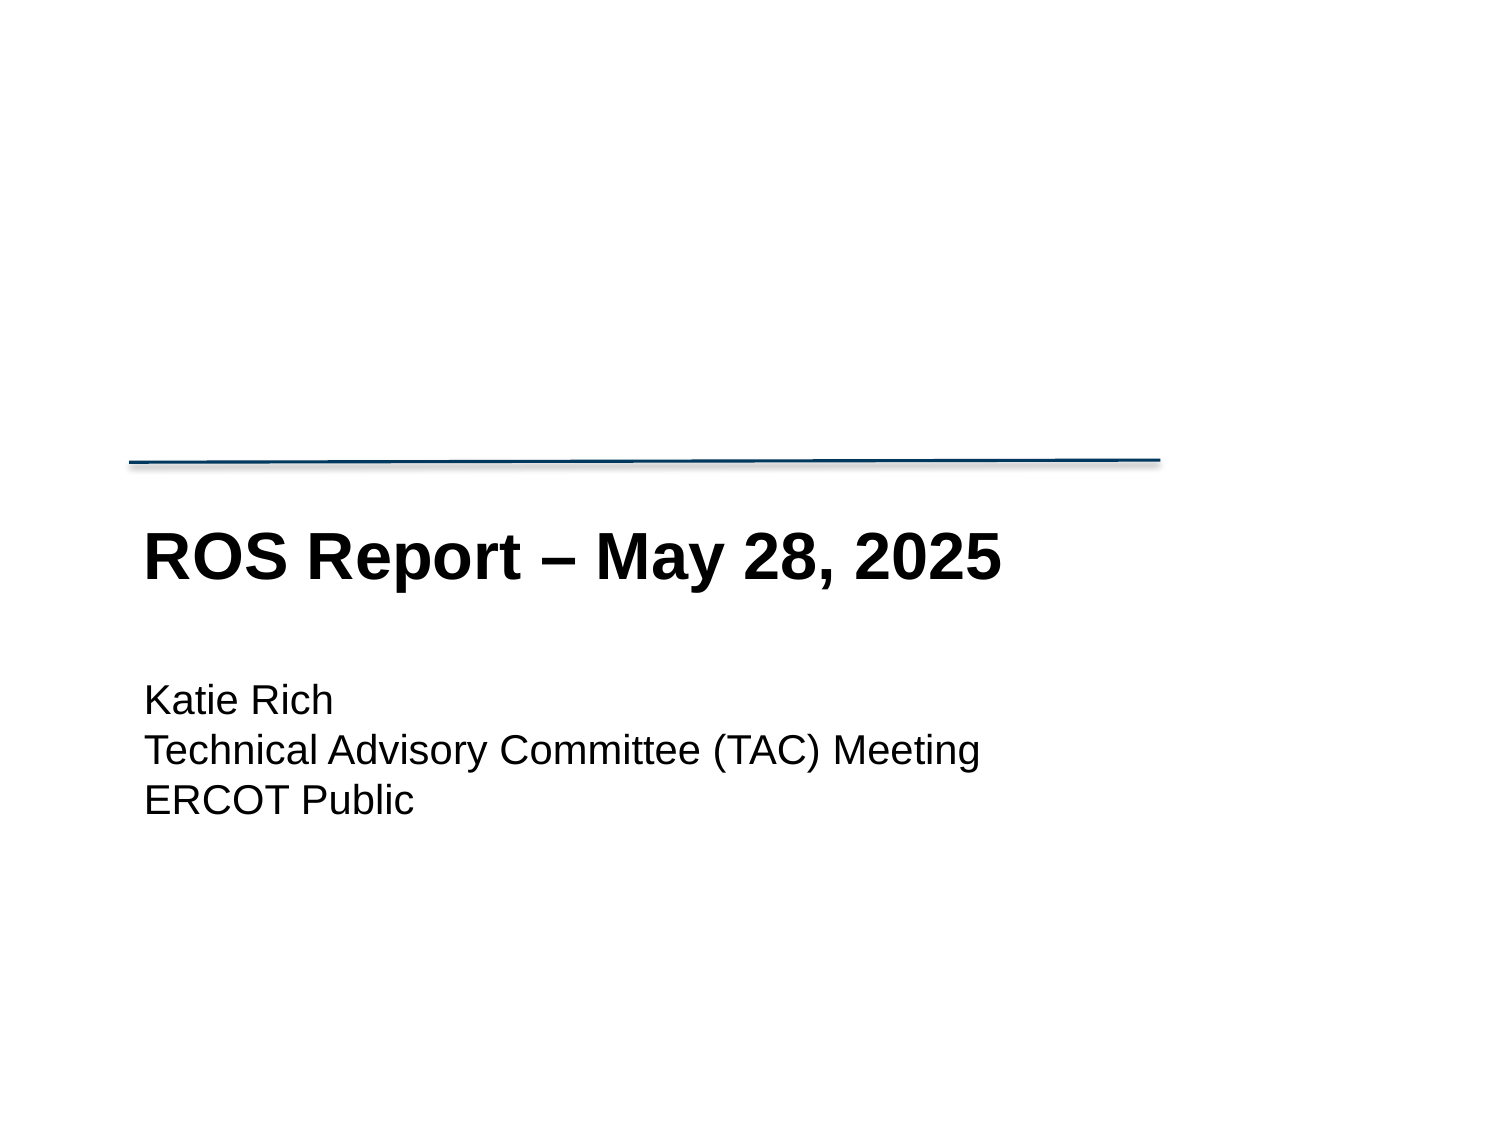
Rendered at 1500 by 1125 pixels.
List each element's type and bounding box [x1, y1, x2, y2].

text_box [128, 459, 1367, 845]
